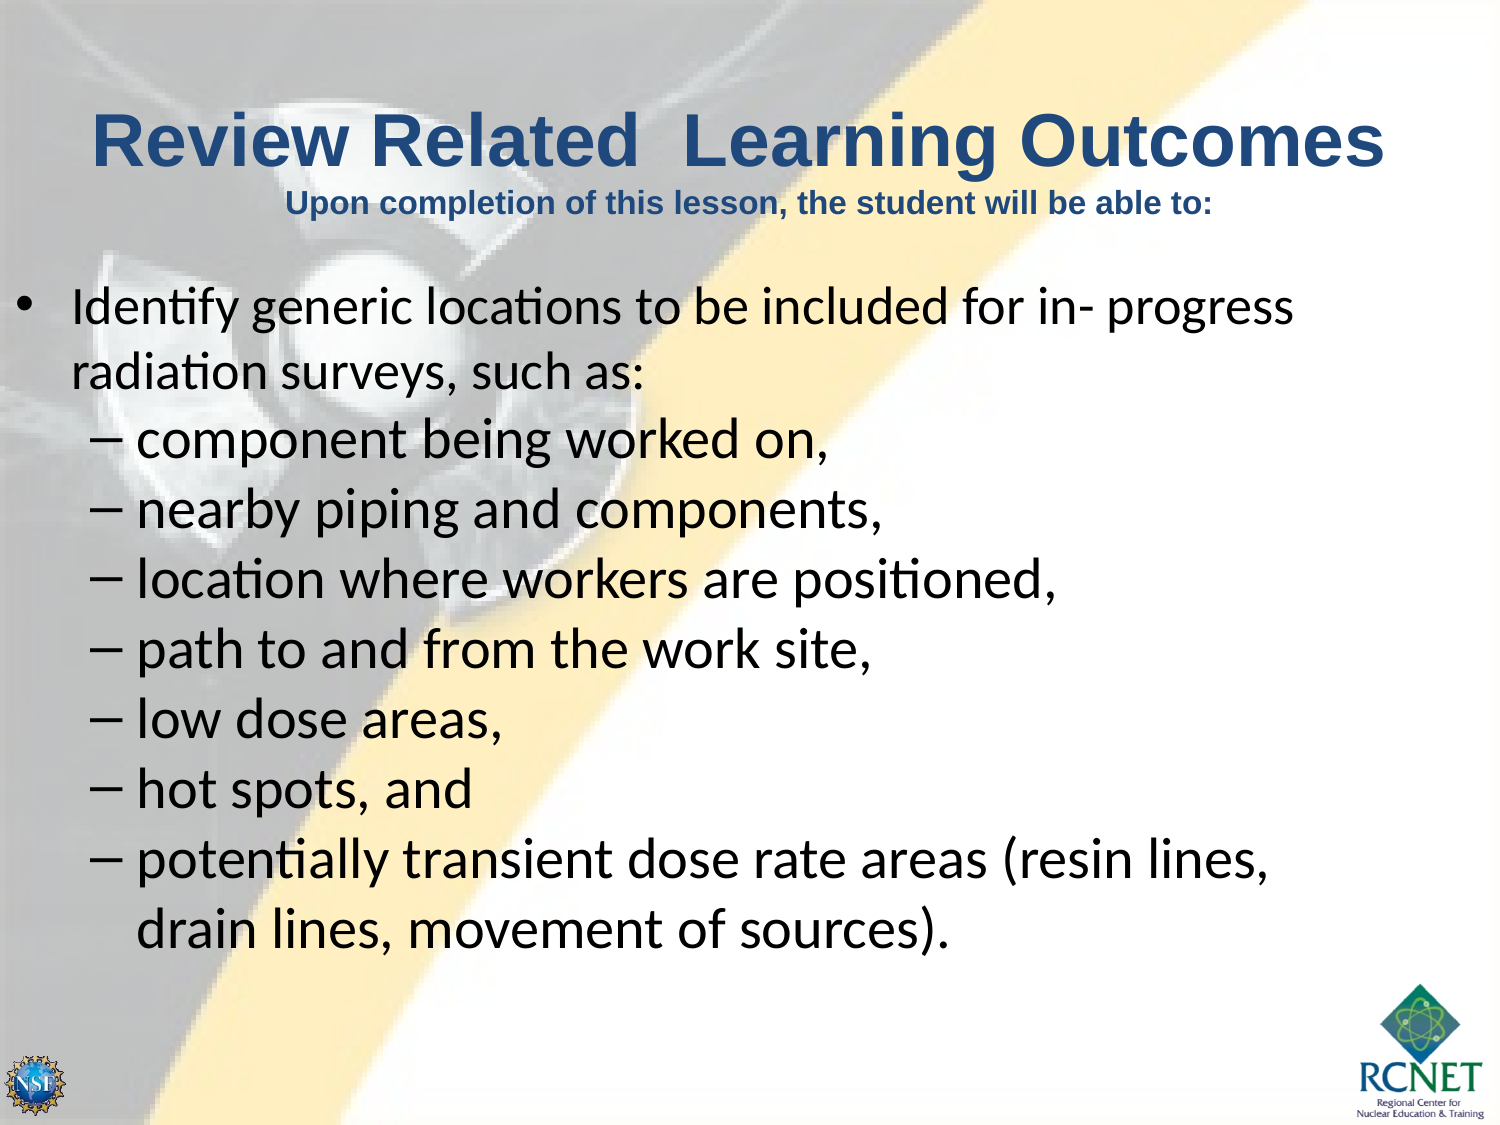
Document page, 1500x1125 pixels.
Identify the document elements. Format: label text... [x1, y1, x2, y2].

picture [0, 1056, 75, 1116]
text_box Review Related Learning Outcomes Upon completion of this lesson, the student will be able to: [68, 62, 1432, 250]
list Identify generic locations to be included for in- progress radiation surveys, such as: component being worked on, nearby piping and components, location where workers are positioned, path to and from the work site, low dose areas, hot spots, and potentially transient dose rate areas (resin lines, drain lines, movement of sources). [0, 262, 1350, 1013]
picture [1332, 977, 1500, 1125]
